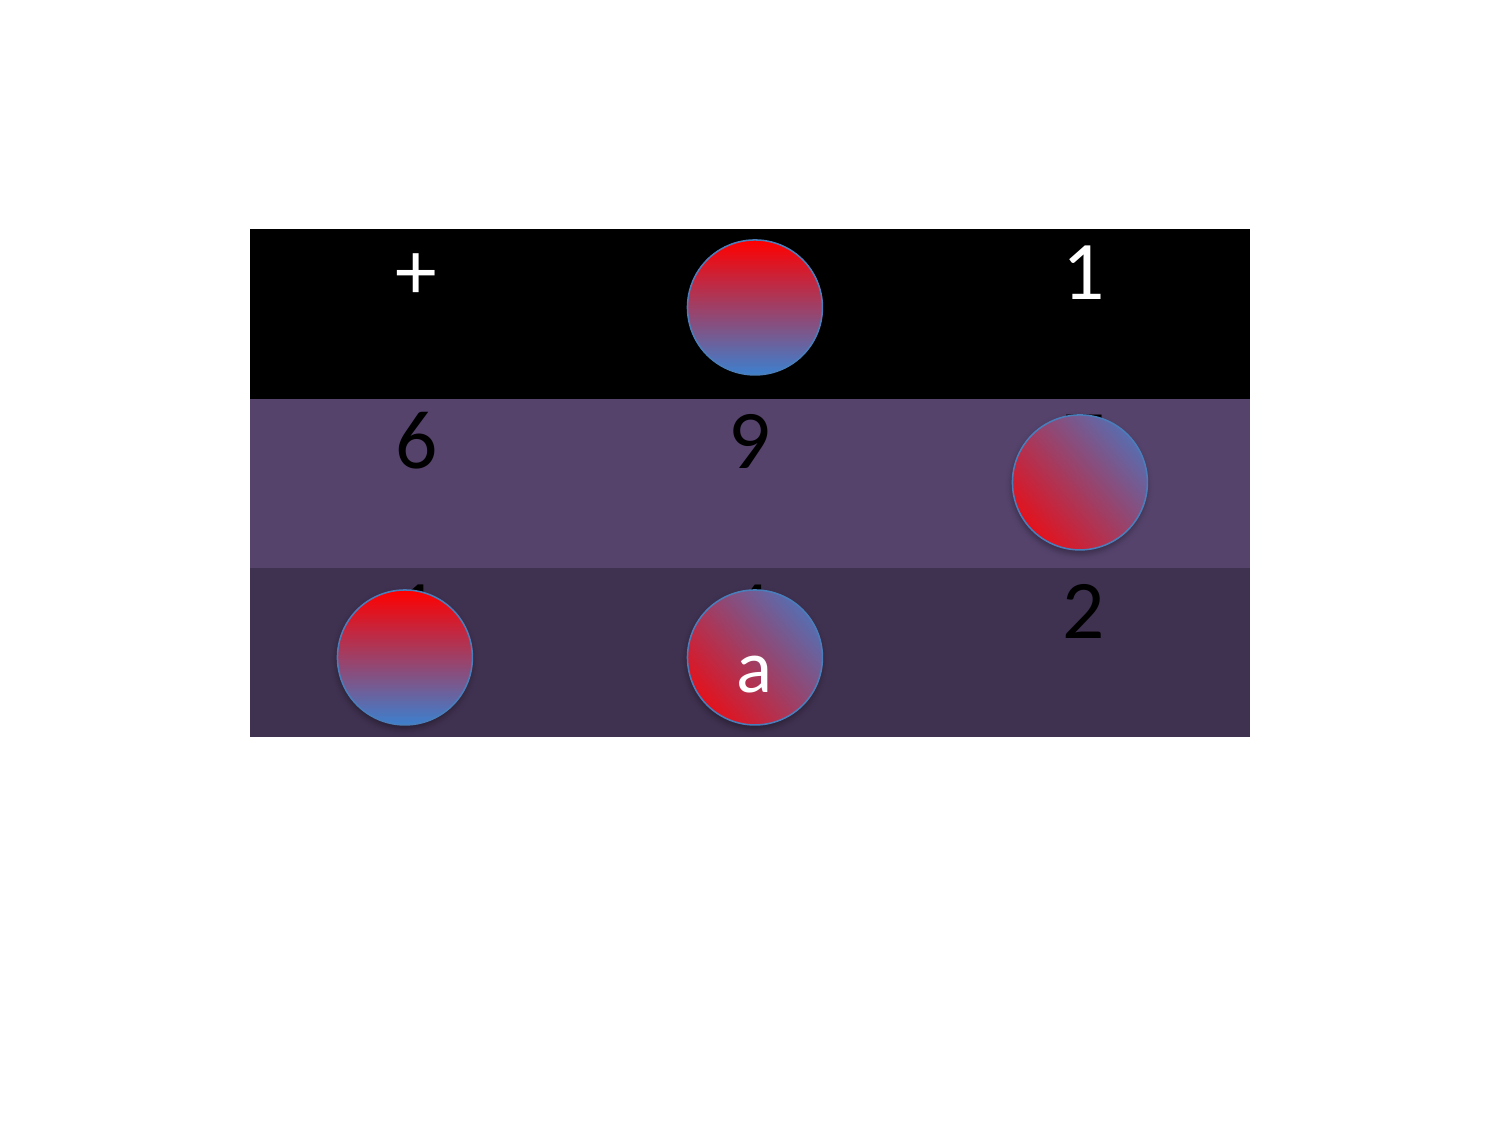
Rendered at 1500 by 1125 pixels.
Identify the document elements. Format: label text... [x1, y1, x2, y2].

table_cell 1 [250, 568, 583, 737]
table_cell 4 [583, 568, 917, 737]
table_cell 2 [917, 568, 1250, 737]
text_box [686, 239, 824, 376]
table_cell 6 [250, 399, 583, 568]
table_cell 9 [583, 399, 917, 568]
table_cell 7 [917, 399, 1250, 568]
text_box a [686, 589, 824, 726]
table_header + [250, 229, 583, 399]
table_header 1 [917, 229, 1250, 399]
table_header 3 [583, 229, 917, 399]
text_box [1011, 414, 1149, 551]
text_box [336, 589, 474, 726]
